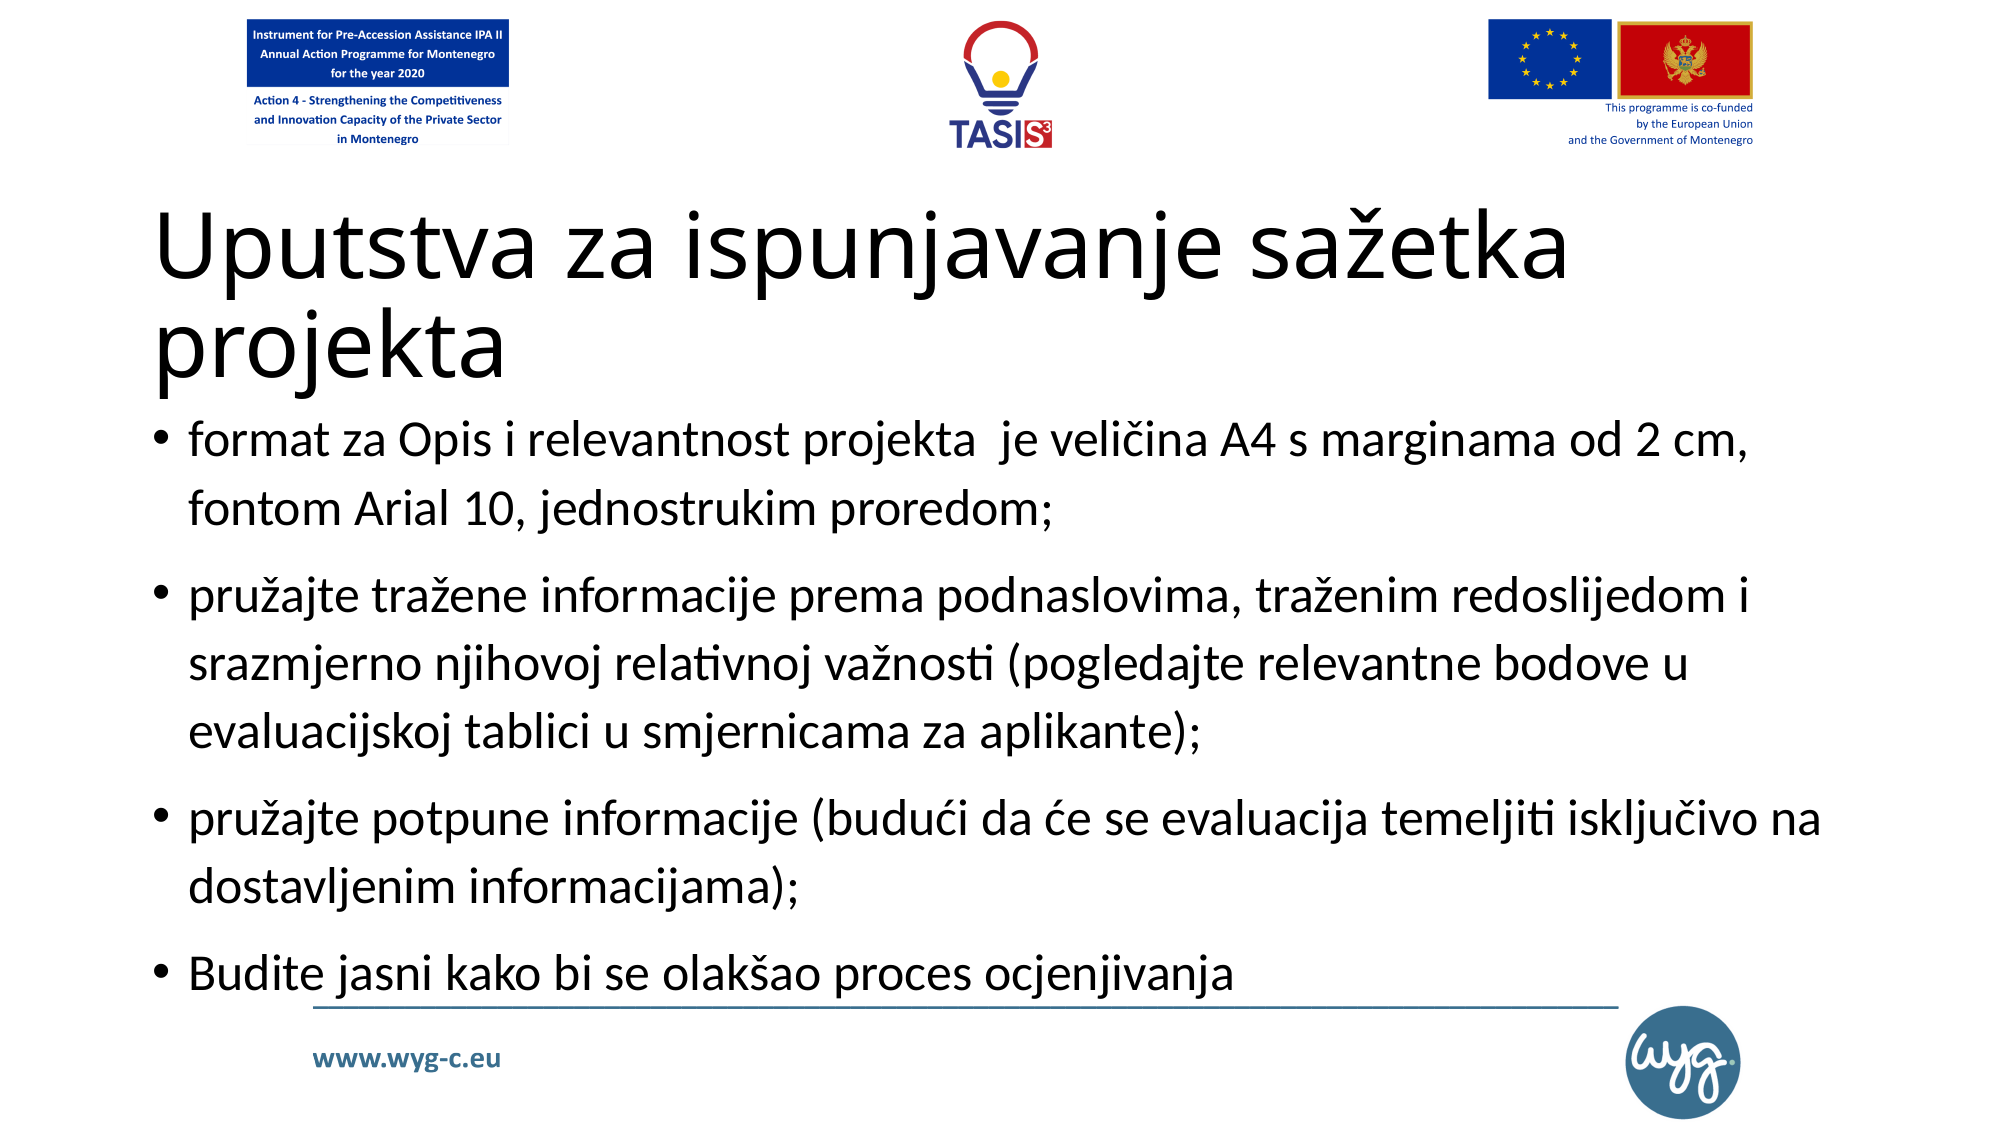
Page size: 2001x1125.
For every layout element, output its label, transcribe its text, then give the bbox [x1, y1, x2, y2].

list format za Opis i relevantnost projekta je veličina A4 s marginama od 2 cm, fontom Arial 10, jednostrukim proredom; pružajte tražene informacije prema podnaslovima, traženim redoslijedom i srazmjerno njihovoj relativnoj važnosti (pogledajte relevantne bodove u evaluacijskoj tablici u smjernicama za aplikante); pružajte potpune informacije (budući da će se evaluacija temeljiti isključivo na dostavljenim informacijama); Budite jasni kako bi se olakšao proces ocjenjivanja [137, 391, 1876, 1014]
title Uputstva za ispunjavanje sažetka projekta [137, 220, 1863, 377]
picture [246, 19, 1753, 149]
picture [312, 1014, 1743, 1125]
